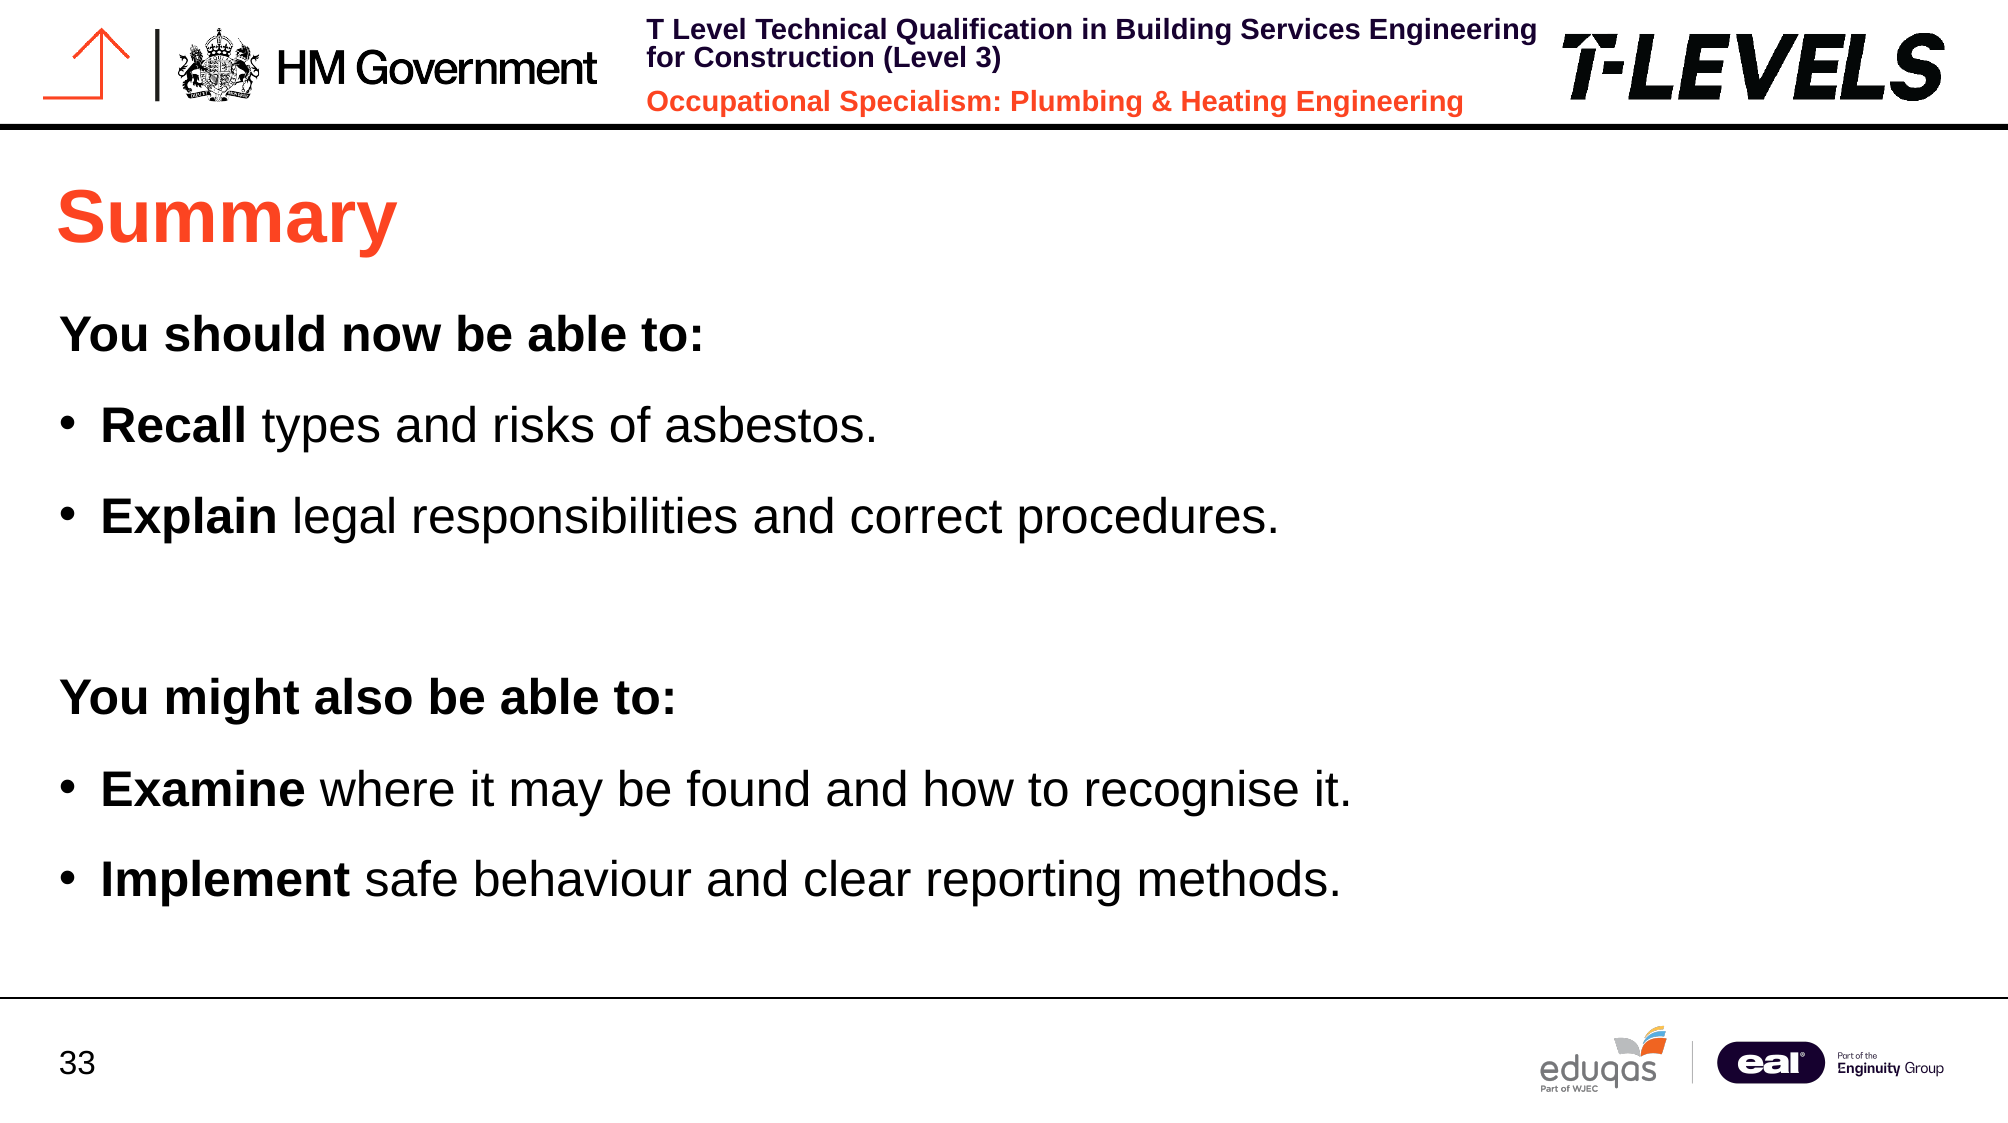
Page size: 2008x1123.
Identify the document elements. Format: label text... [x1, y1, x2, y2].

picture [1543, 25, 1964, 108]
title Summary [41, 111, 1949, 314]
picture [1535, 1021, 1949, 1097]
picture [155, 28, 597, 102]
picture [38, 27, 136, 100]
list You should now be able to: Recall types and risks of asbestos. Explain legal responsibilities and correct procedures. You might also be able to: Examine where it may be found and how to recognise it. Implement safe behaviour and clear reporting methods. [59, 295, 1689, 975]
